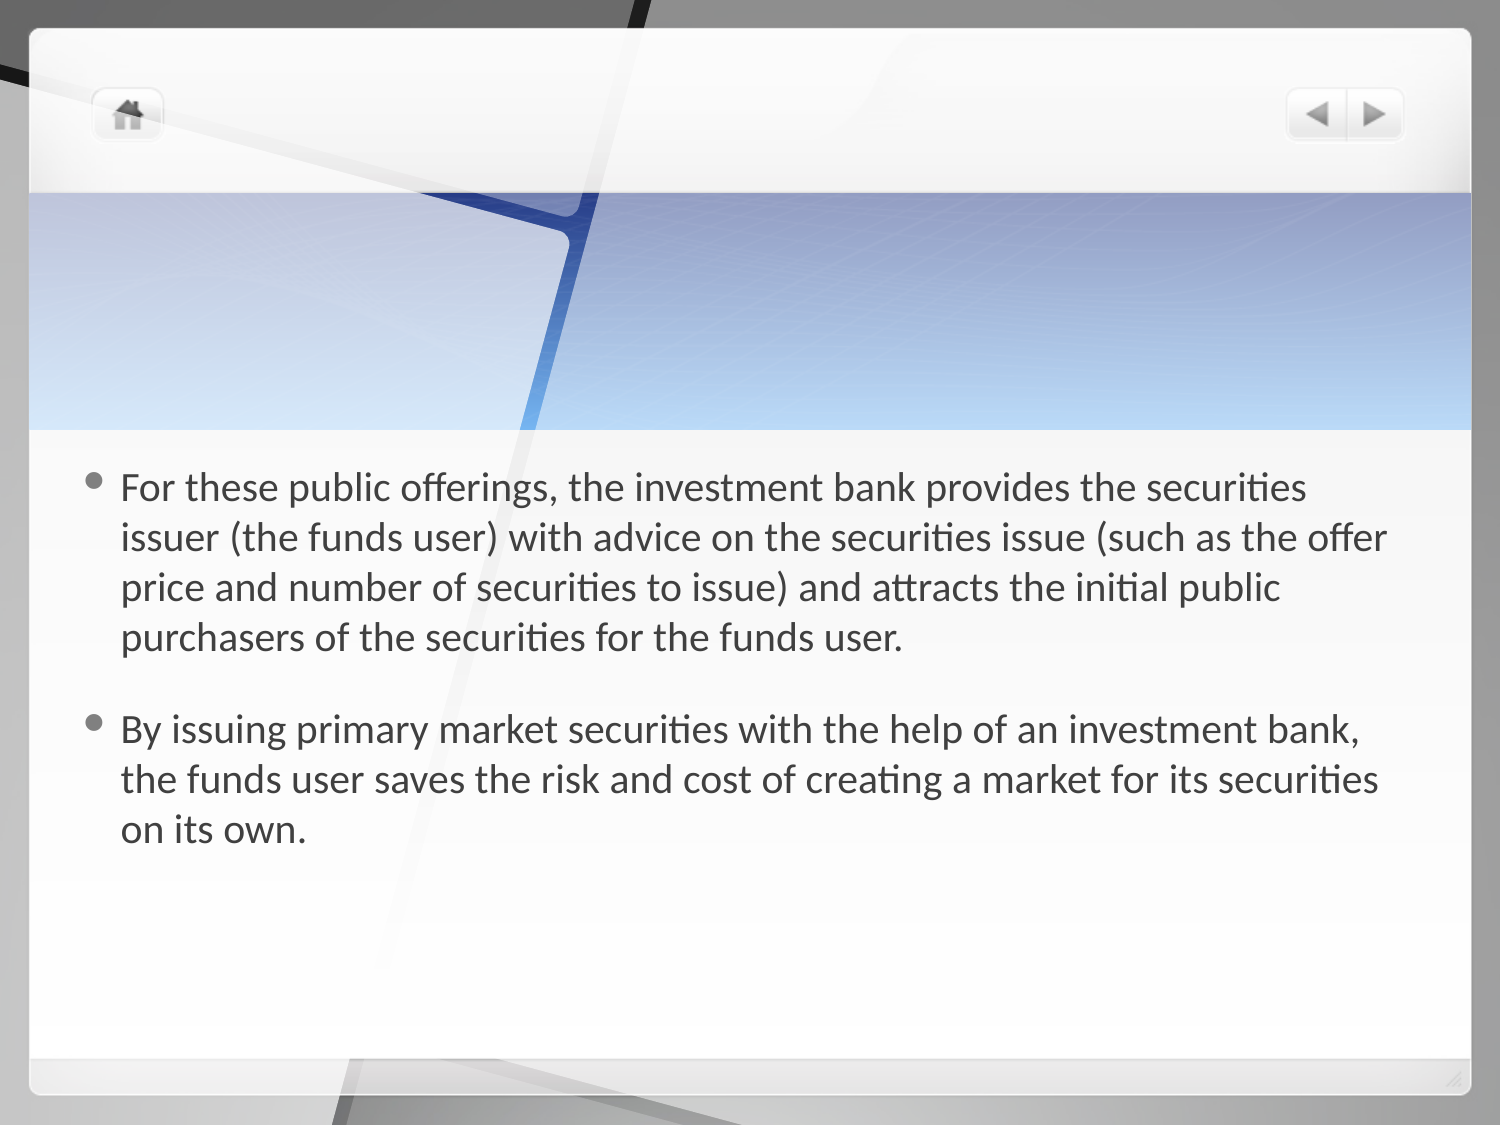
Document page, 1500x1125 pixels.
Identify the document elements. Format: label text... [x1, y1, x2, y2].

list For these public offerings, the investment bank provides the securities issuer (the funds user) with advice on the securities issue (such as the offer price and number of securities to issue) and attracts the initial public purchasers of the securities for the funds user. By issuing primary market securities with the help of an investment bank, the funds user saves the risk and cost of creating a market for its securities on its own. [68, 452, 1432, 1025]
picture [333, 1025, 738, 1125]
picture [0, 0, 651, 452]
